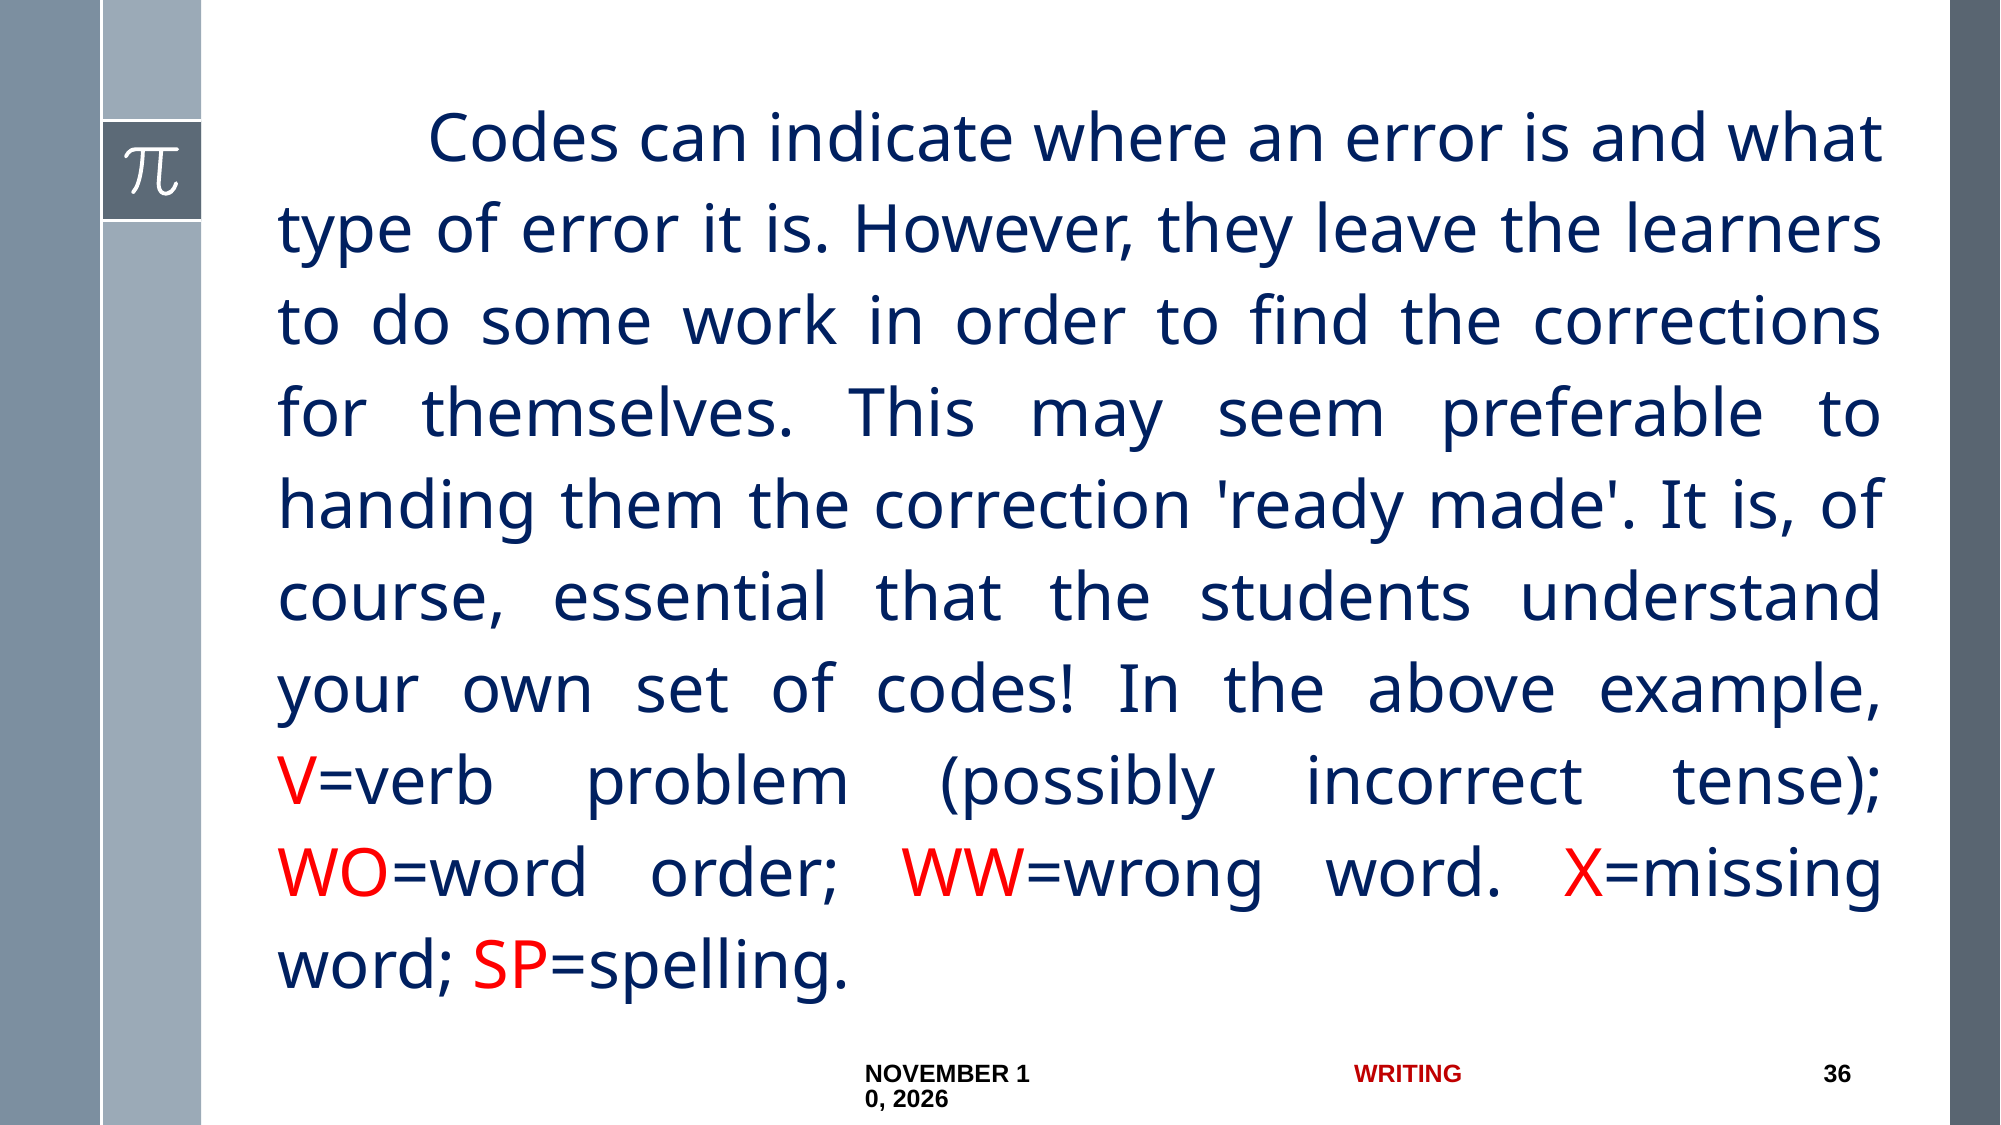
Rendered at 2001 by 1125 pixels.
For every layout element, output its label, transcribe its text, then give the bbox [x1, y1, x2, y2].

text_box Codes can indicate where an error is and what type of error it is. However, they leave the learners to do some work in order to find the corrections for themselves. This may seem preferable to handing them the correction 'ready made'. It is, of course, essential that the students understand your own set of codes! In the above example, V=verb problem (possibly incorrect tense); WO=word order; WW=wrong word. X=missing word; SP=spelling. [262, 74, 1900, 1010]
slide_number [849, 1042, 1050, 1103]
slide_number 36 [1766, 1042, 1867, 1103]
footer Writing [1082, 1042, 1735, 1103]
